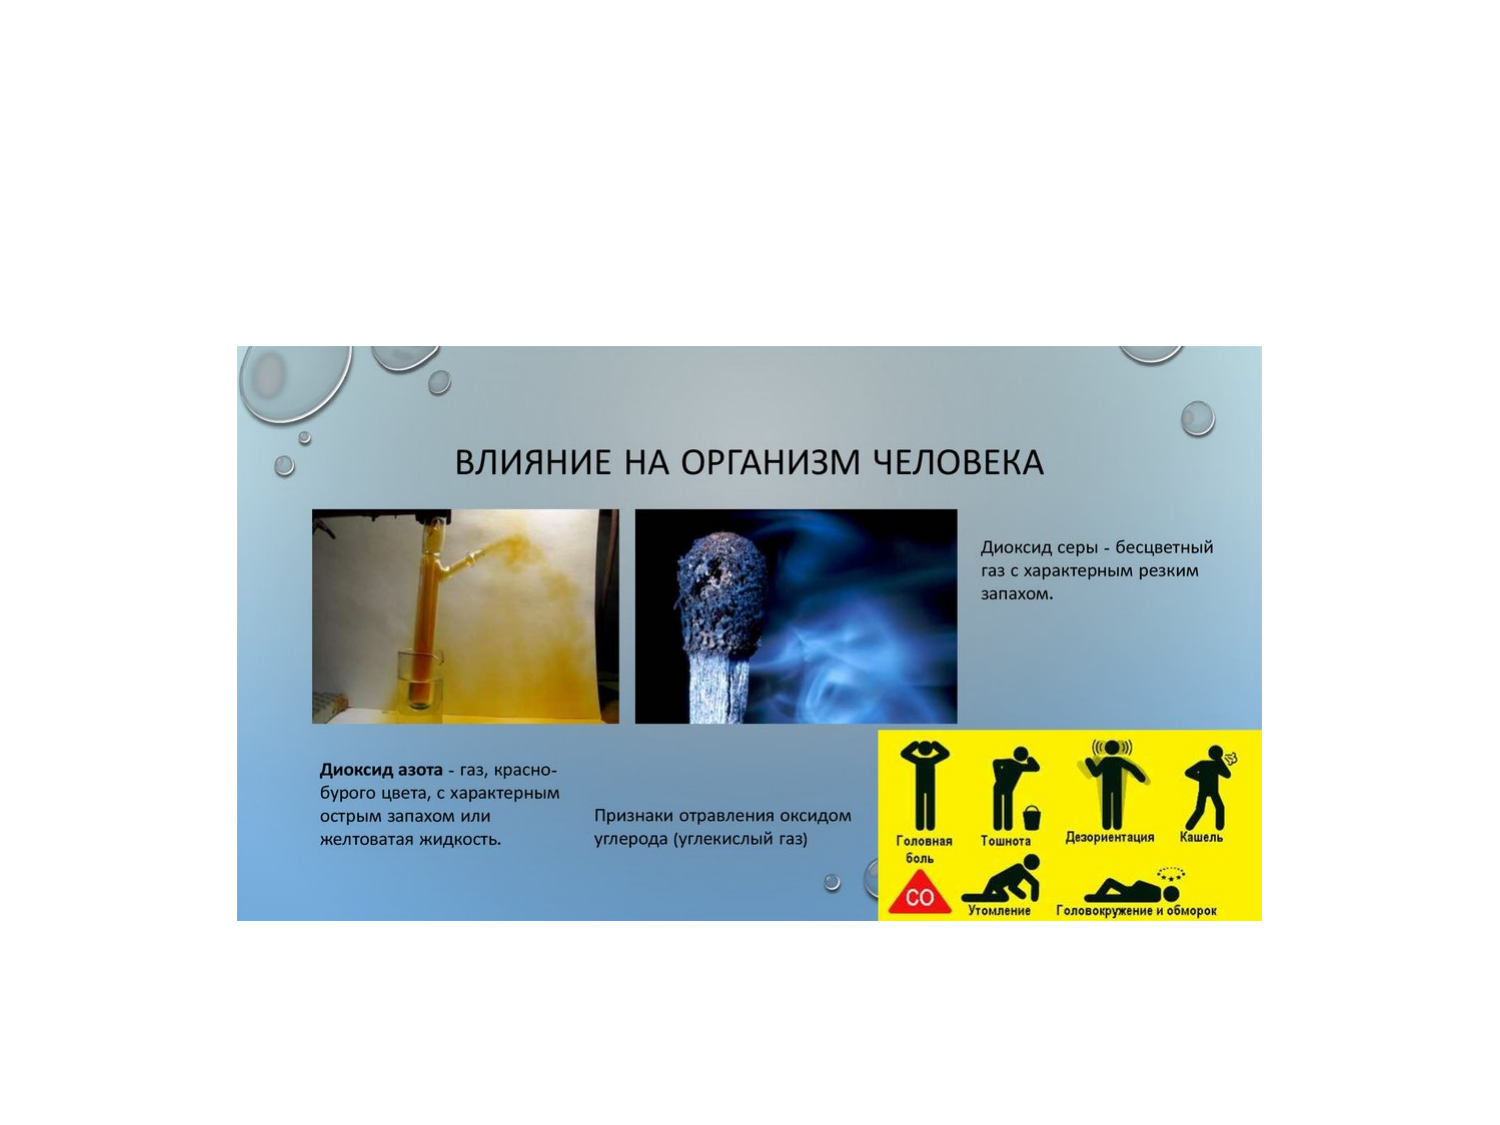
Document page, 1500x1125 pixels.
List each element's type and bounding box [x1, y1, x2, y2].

list [237, 346, 1263, 921]
